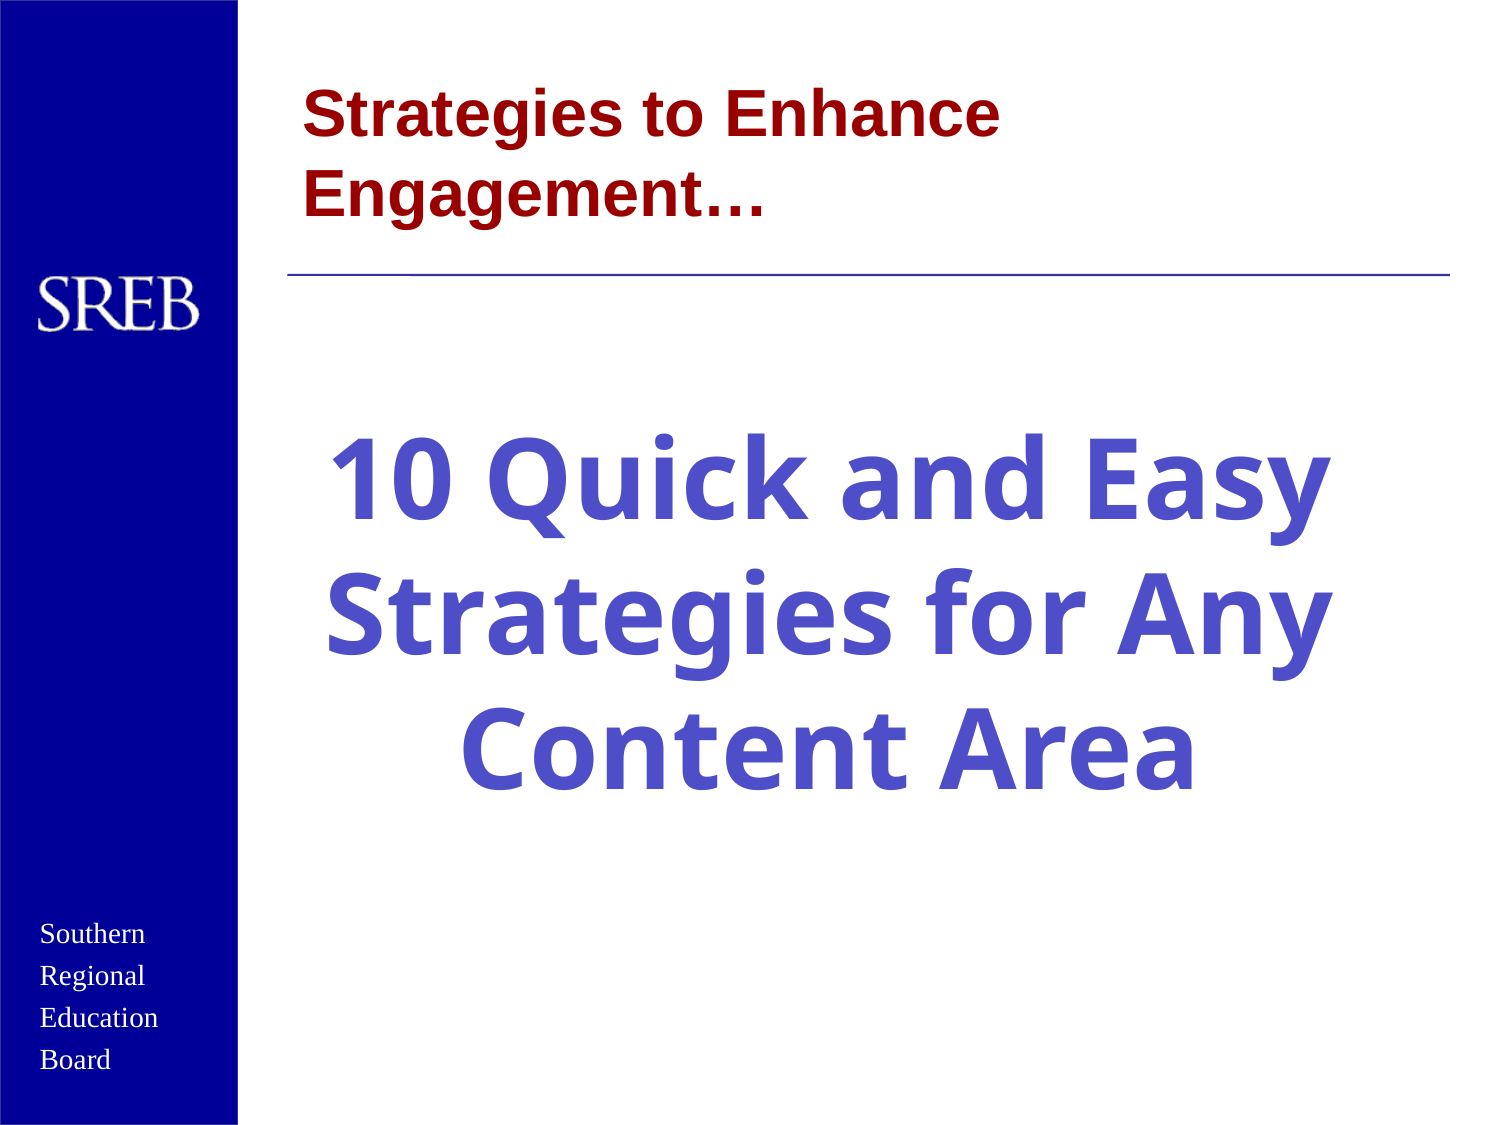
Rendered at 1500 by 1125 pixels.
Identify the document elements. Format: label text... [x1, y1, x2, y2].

title Strategies to Enhance Engagement… [287, 74, 1263, 226]
picture [37, 274, 200, 332]
text_box 10 Quick and Easy Strategies for Any Content Area [309, 399, 1349, 820]
